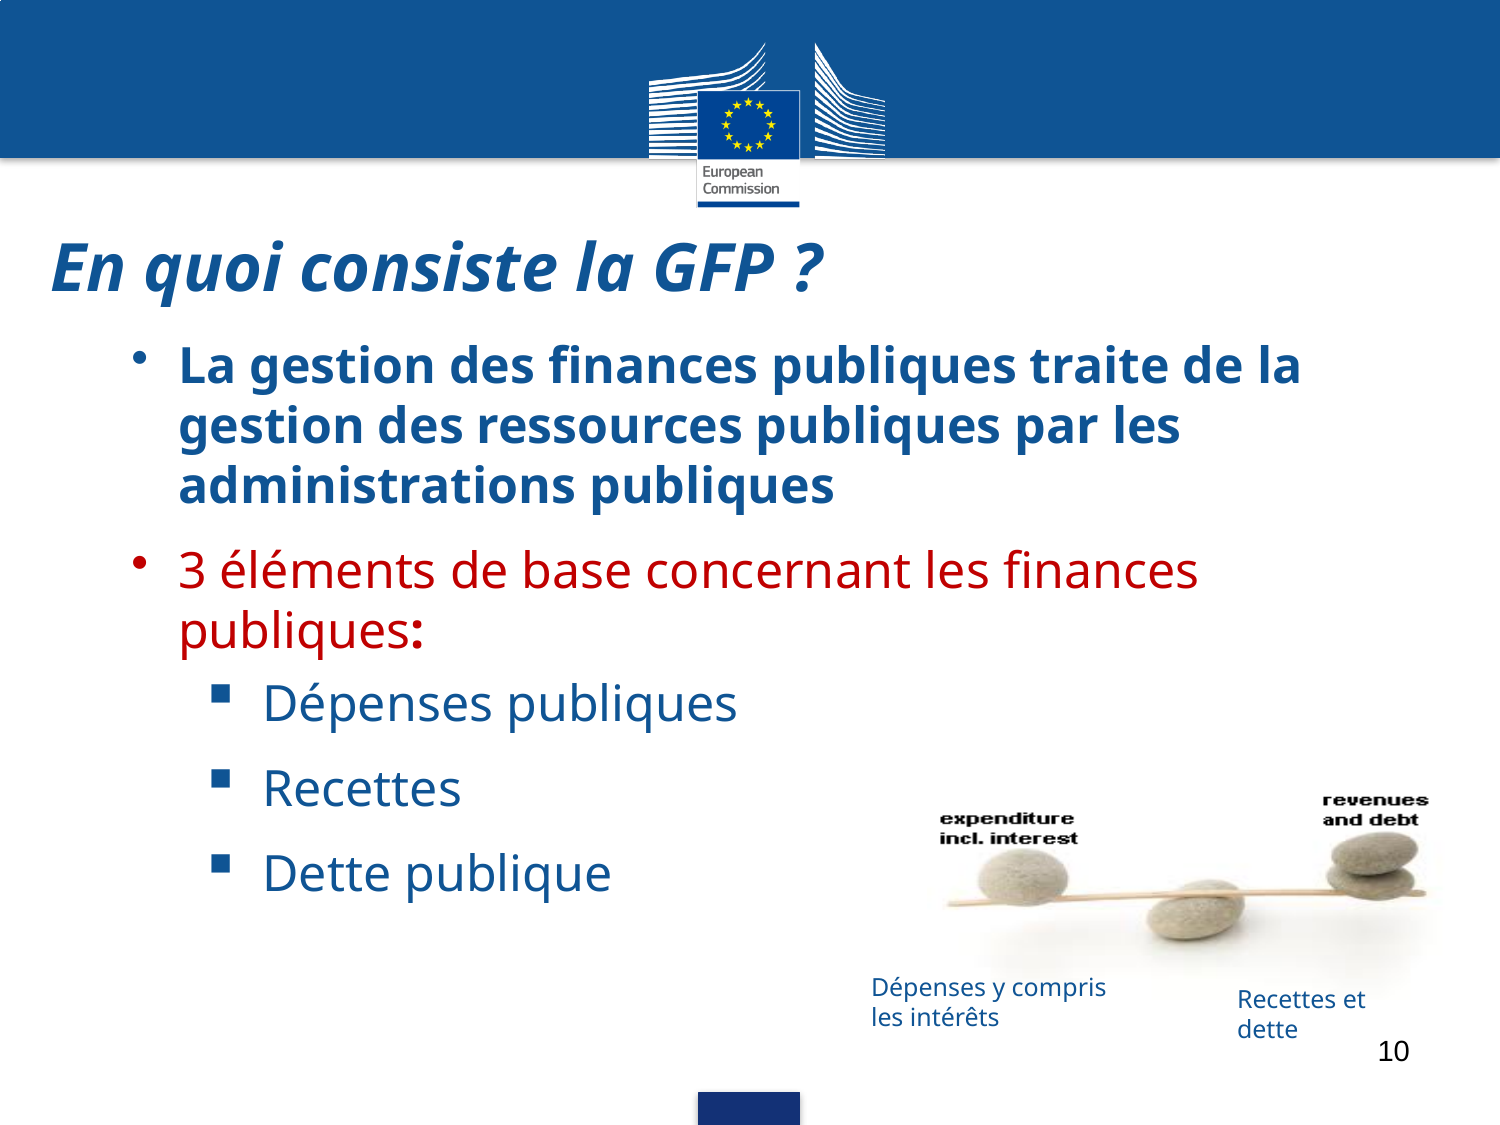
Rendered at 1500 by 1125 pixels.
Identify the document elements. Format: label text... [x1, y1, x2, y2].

title En quoi consiste la GFP ? [34, 187, 1386, 342]
text_box Recettes et dette [1222, 1008, 1436, 1051]
list La gestion des finances publiques traite de la gestion des ressources publiques par les administrations publiques 3 éléments de base concernant les finances publiques: Dépenses publiques Recettes Dette publique [40, 326, 1427, 906]
picture [649, 42, 885, 187]
picture [926, 727, 1459, 1000]
slide_number 10 [1074, 1024, 1426, 1103]
text_box Dépenses y compris les intérêts [856, 964, 1152, 1039]
